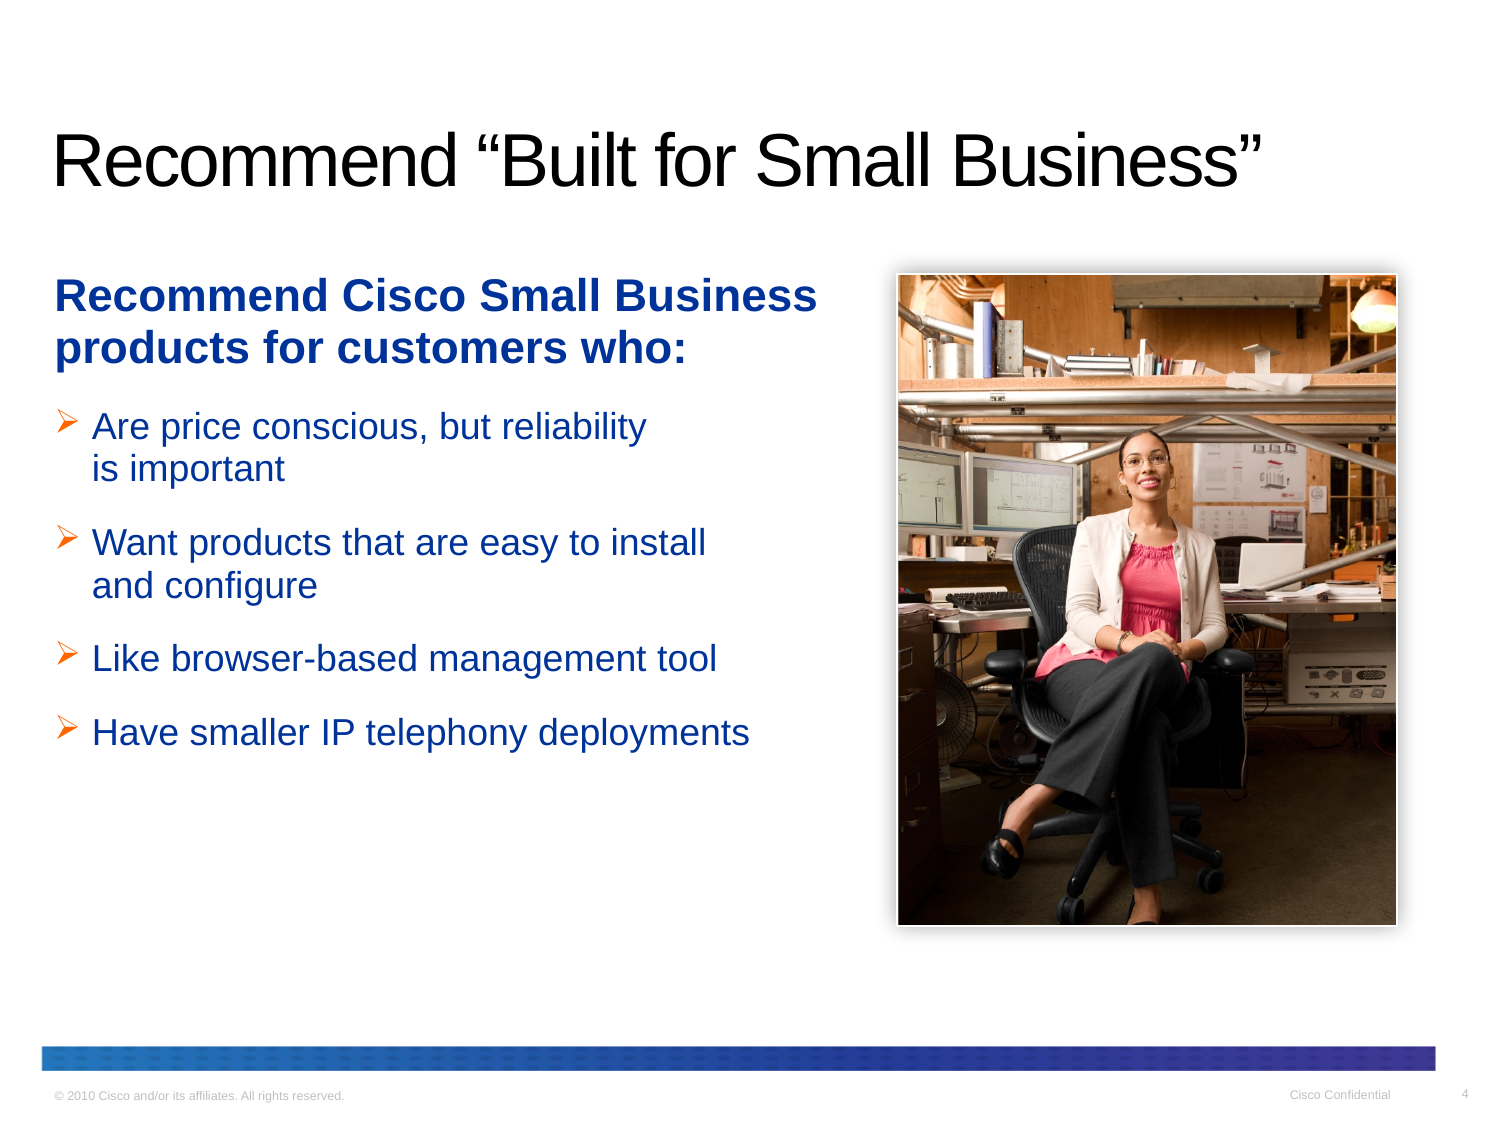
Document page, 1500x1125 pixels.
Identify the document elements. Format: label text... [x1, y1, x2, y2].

title Recommend “Built for Small Business” [37, 70, 1447, 209]
picture [898, 274, 1397, 926]
picture [43, 1047, 1435, 1070]
list Recommend Cisco Small Business products for customers who: Are price conscious, but reliability is important Want products that are easy to install and configure Like browser-based management tool Have smaller IP telephony deployments [39, 262, 942, 1014]
